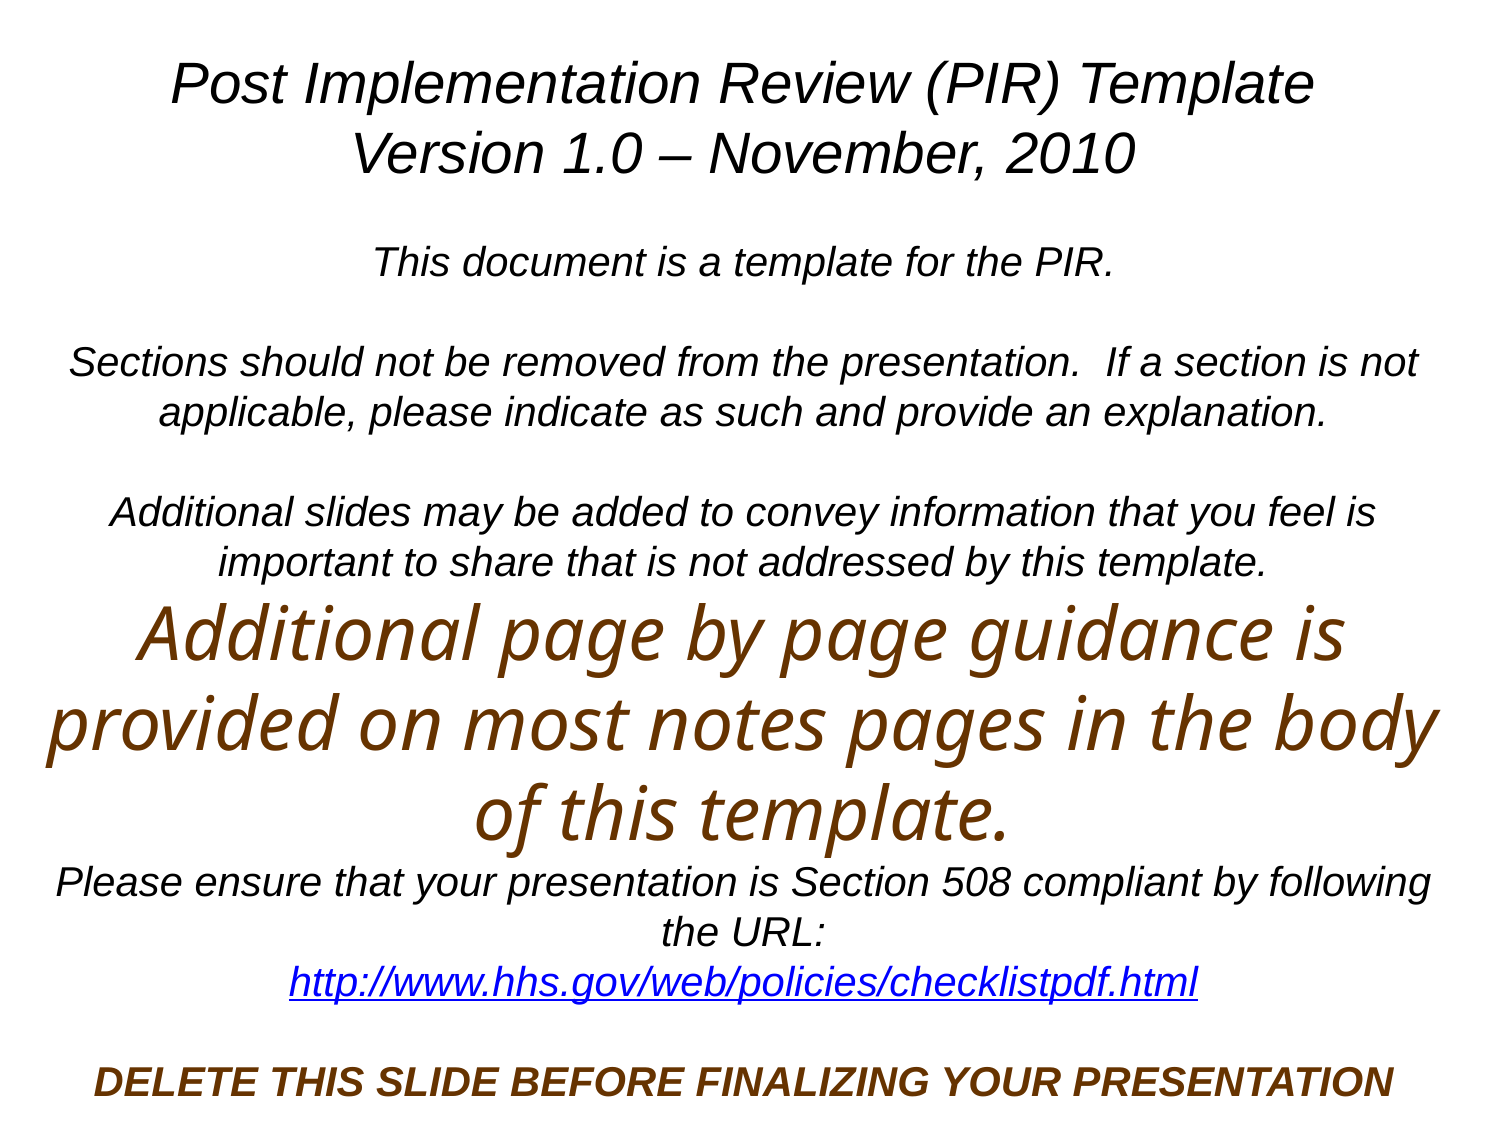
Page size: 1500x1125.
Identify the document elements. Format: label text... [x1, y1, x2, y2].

text_box Post Implementation Review (PIR) Template Version 1.0 – November, 2010 This document is a template for the PIR. Sections should not be removed from the presentation. If a section is not applicable, please indicate as such and provide an explanation. Additional slides may be added to convey information that you feel is important to share that is not addressed by this template. Additional page by page guidance is provided on most notes pages in the body of this template. Please ensure that your presentation is Section 508 compliant by following the URL: http://www.hhs.gov/web/policies/checklistpdf.html DELETE THIS SLIDE BEFORE FINALIZING YOUR PRESENTATION [24, 37, 1463, 1113]
